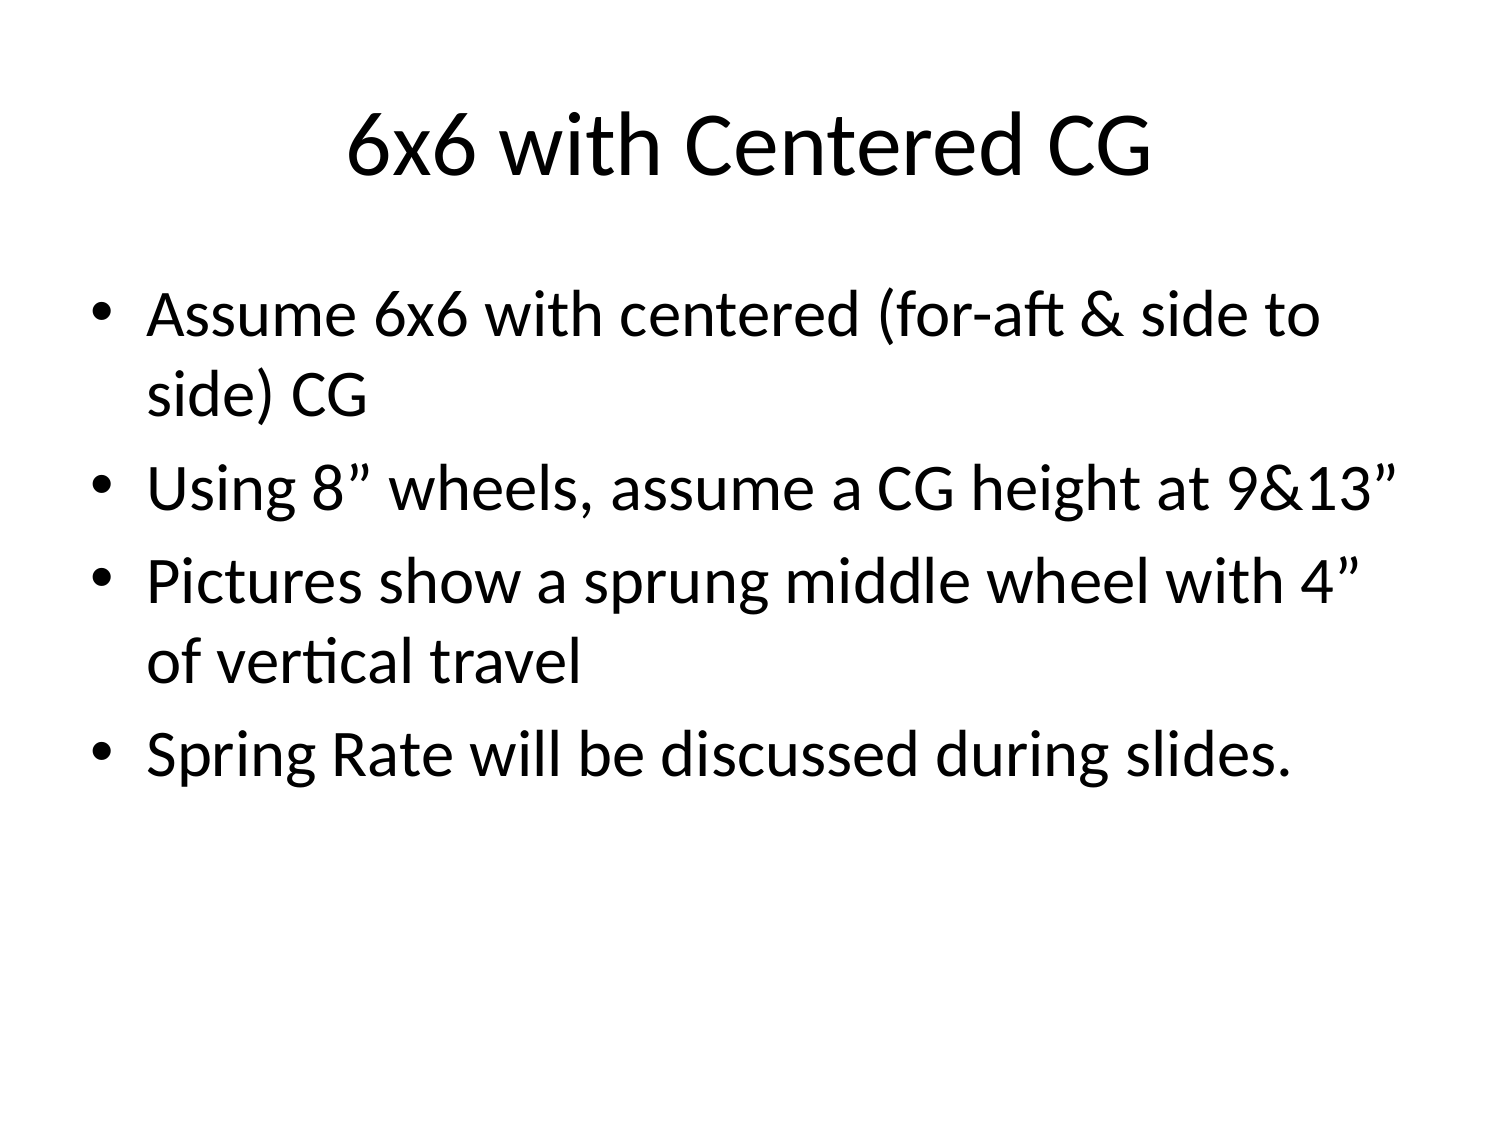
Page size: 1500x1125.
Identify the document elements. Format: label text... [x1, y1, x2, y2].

title 6x6 with Centered CG [75, 45, 1425, 233]
list Assume 6x6 with centered (for-aft & side to side) CG Using 8” wheels, assume a CG height at 9&13” Pictures show a sprung middle wheel with 4” of vertical travel Spring Rate will be discussed during slides. [75, 262, 1425, 1005]
